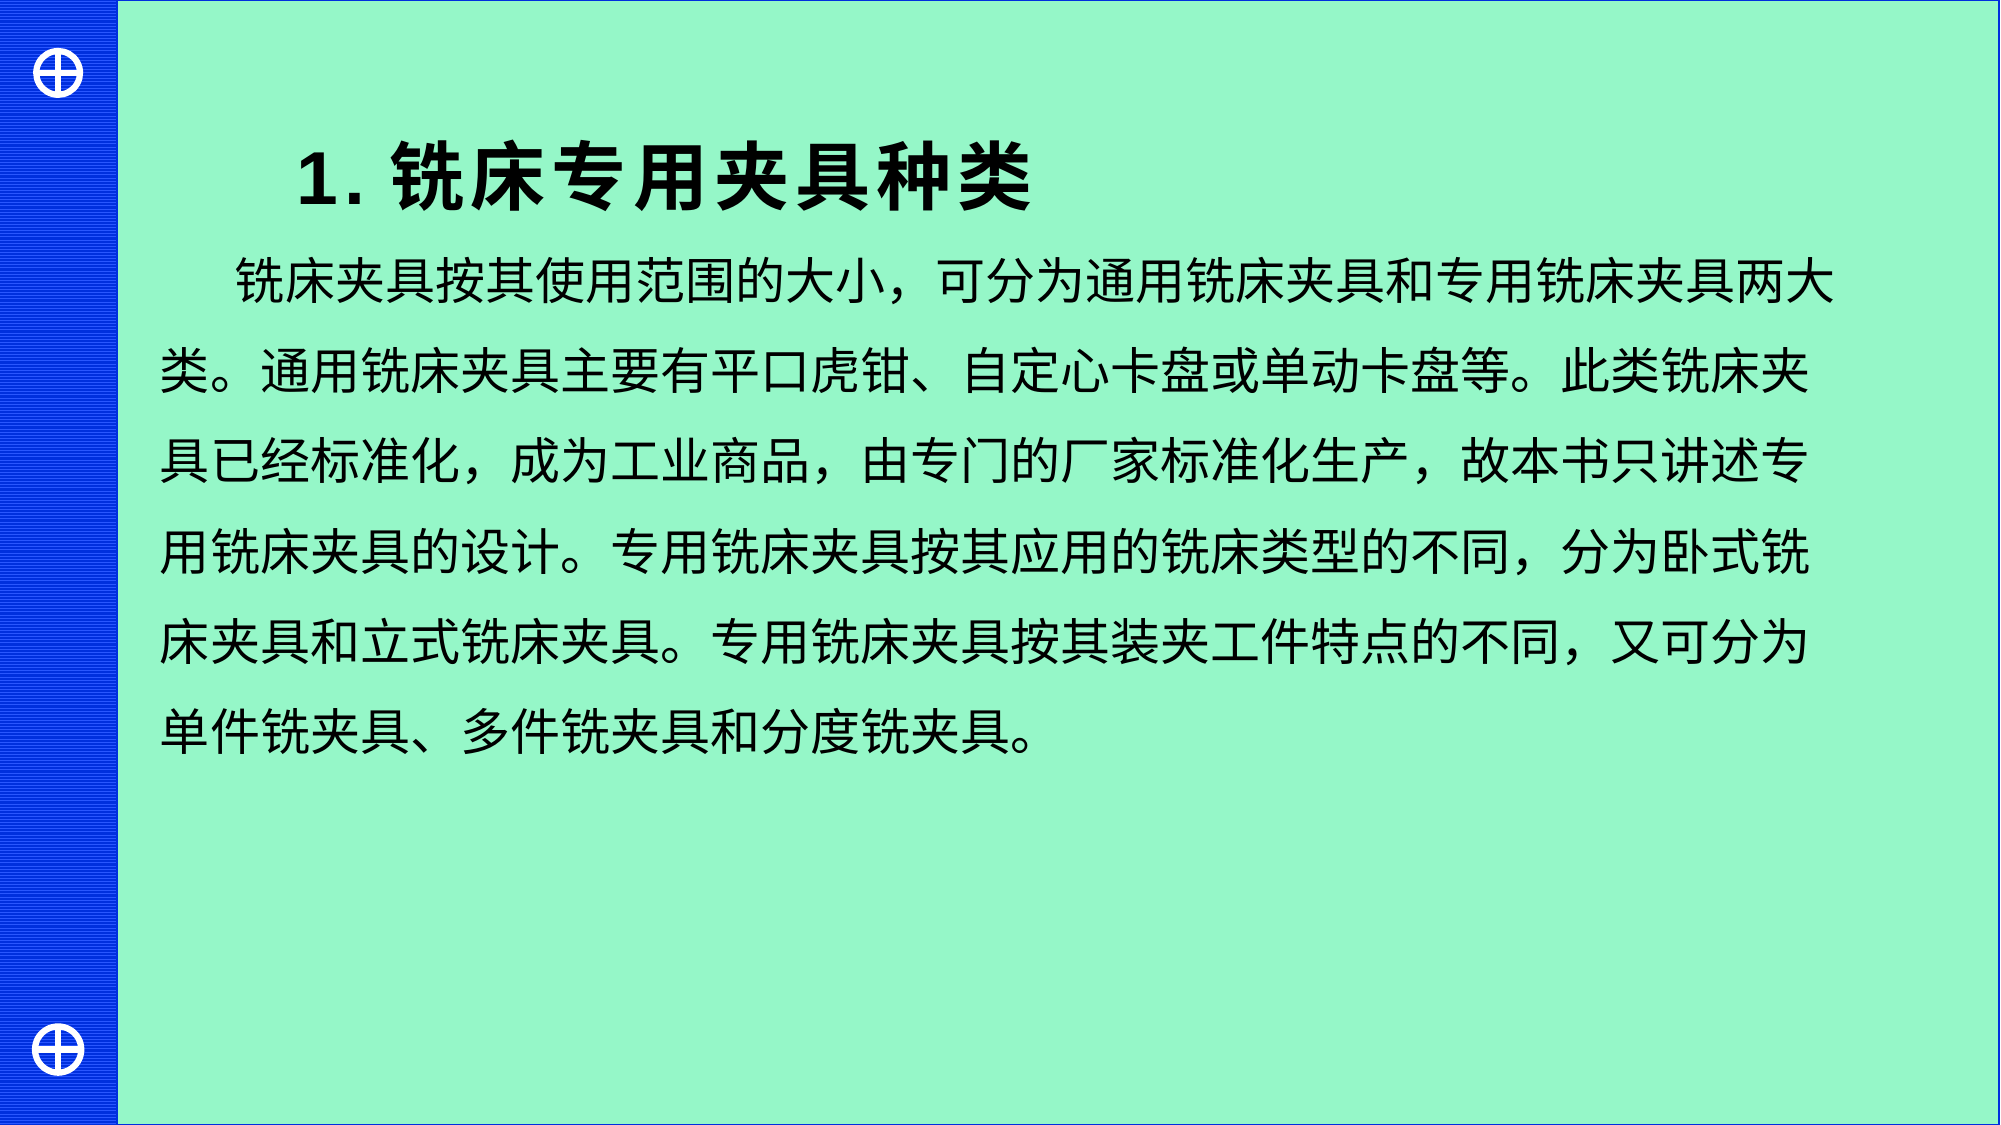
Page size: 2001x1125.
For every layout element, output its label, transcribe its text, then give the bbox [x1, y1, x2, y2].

text_box 铣床夹具按其使用范围的大小，可分为通用铣床夹具和专用铣床夹具两大类。通用铣床夹具主要有平口虎钳、自定心卡盘或单动卡盘等。此类铣床夹具已经标准化，成为工业商品，由专门的厂家标准化生产，故本书只讲述专用铣床夹具的设计。专用铣床夹具按其应用的铣床类型的不同，分为卧式铣床夹具和立式铣床夹具。专用铣床夹具按其装夹工件特点的不同，又可分为单件铣夹具、多件铣夹具和分度铣夹具。 [145, 212, 1853, 858]
text_box 1.铣床专用夹具种类 [173, 106, 1462, 212]
